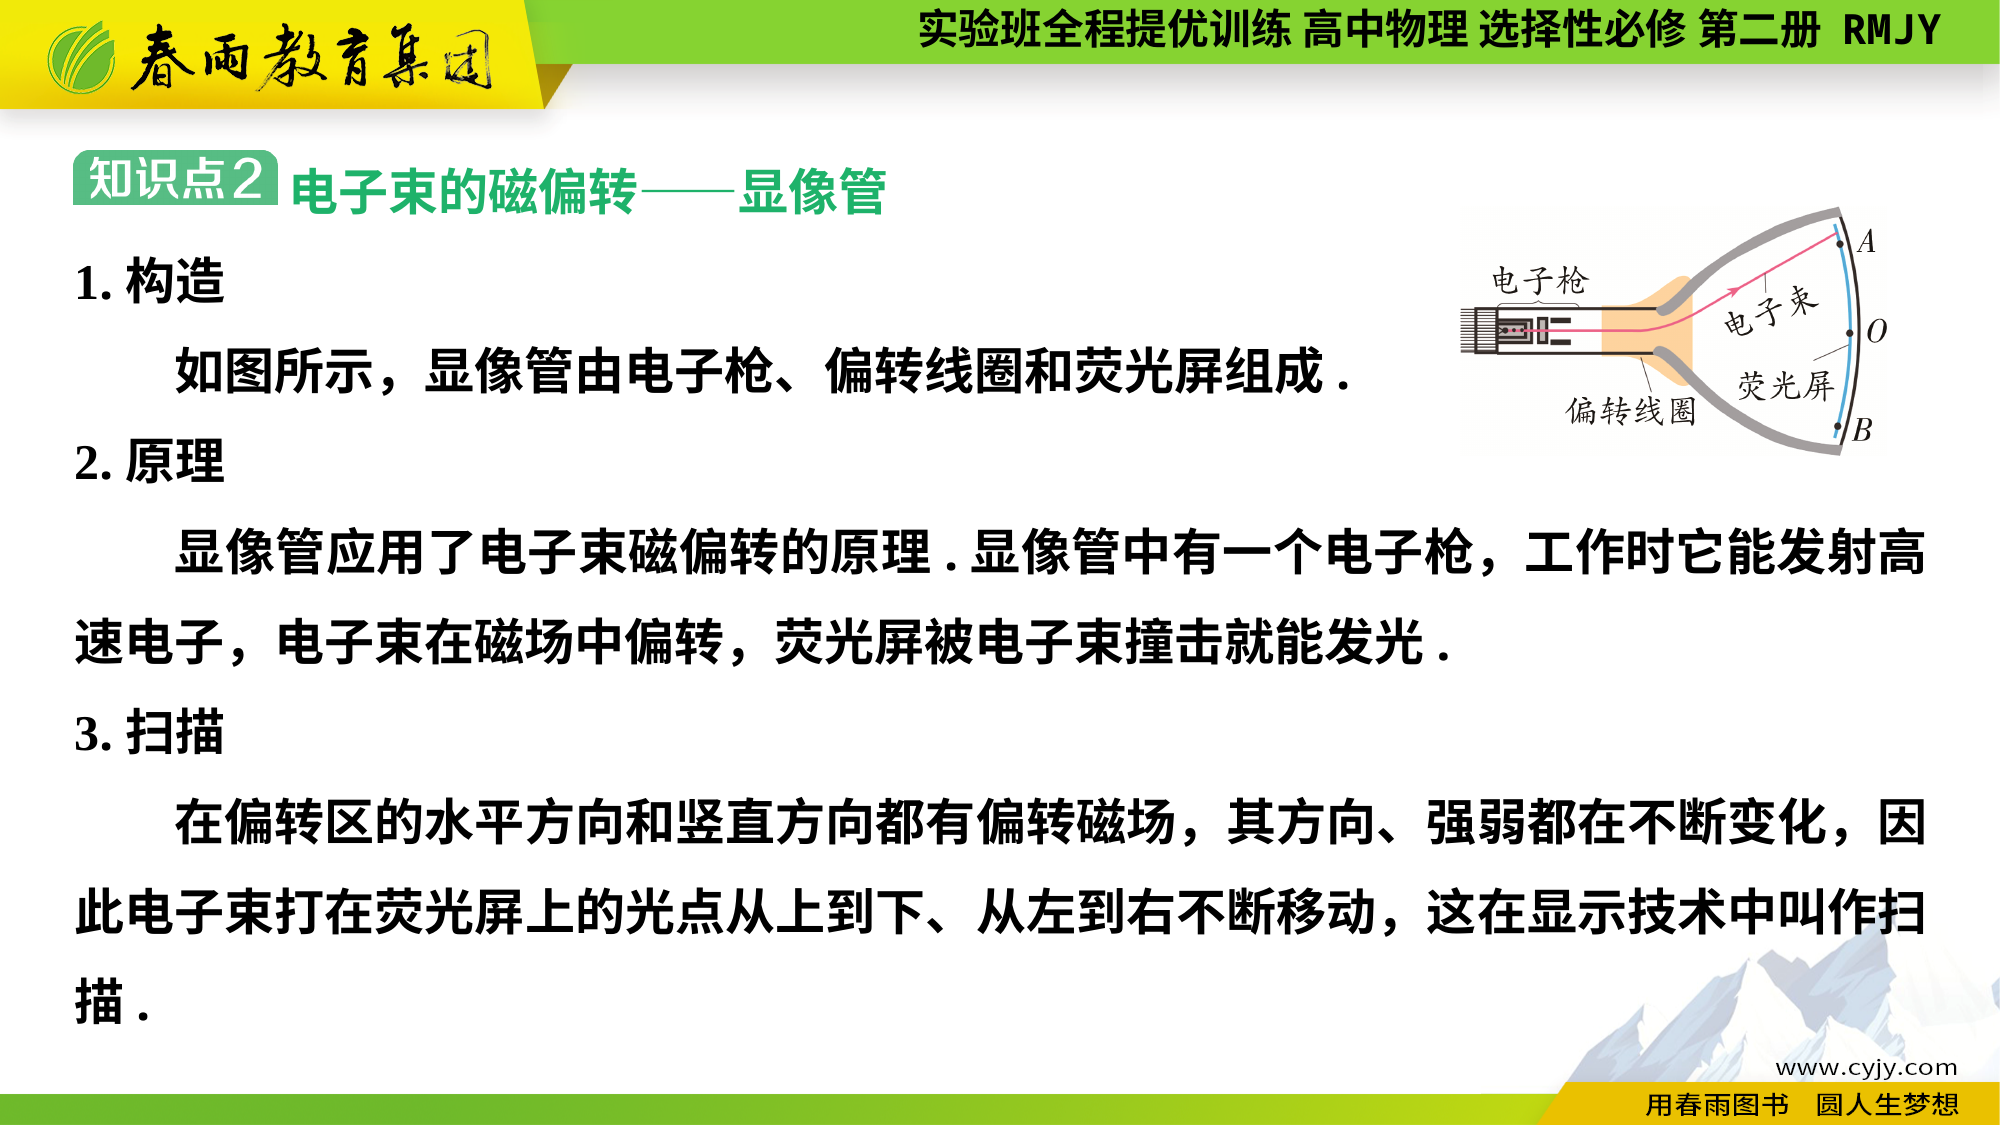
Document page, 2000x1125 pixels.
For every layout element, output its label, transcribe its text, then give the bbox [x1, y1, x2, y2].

picture [0, 0, 2000, 1125]
list 电子束的磁偏转——显像管 1.构造 如图所示，显像管由电子枪、偏转线圈和荧光屏组成. 2.原理 显像管应用了电子束磁偏转的原理.显像管中有一个电子枪，工作时它能发射高速电子，电子束在磁场中偏转，荧光屏被电子束撞击就能发光. 3.扫描 在偏转区的水平方向和竖直方向都有偏转磁场，其方向、强弱都在不断变化，因此电子束打在荧光屏上的光点从上到下、从左到右不断移动，这在显示技术中叫作扫描. [59, 122, 1944, 1047]
